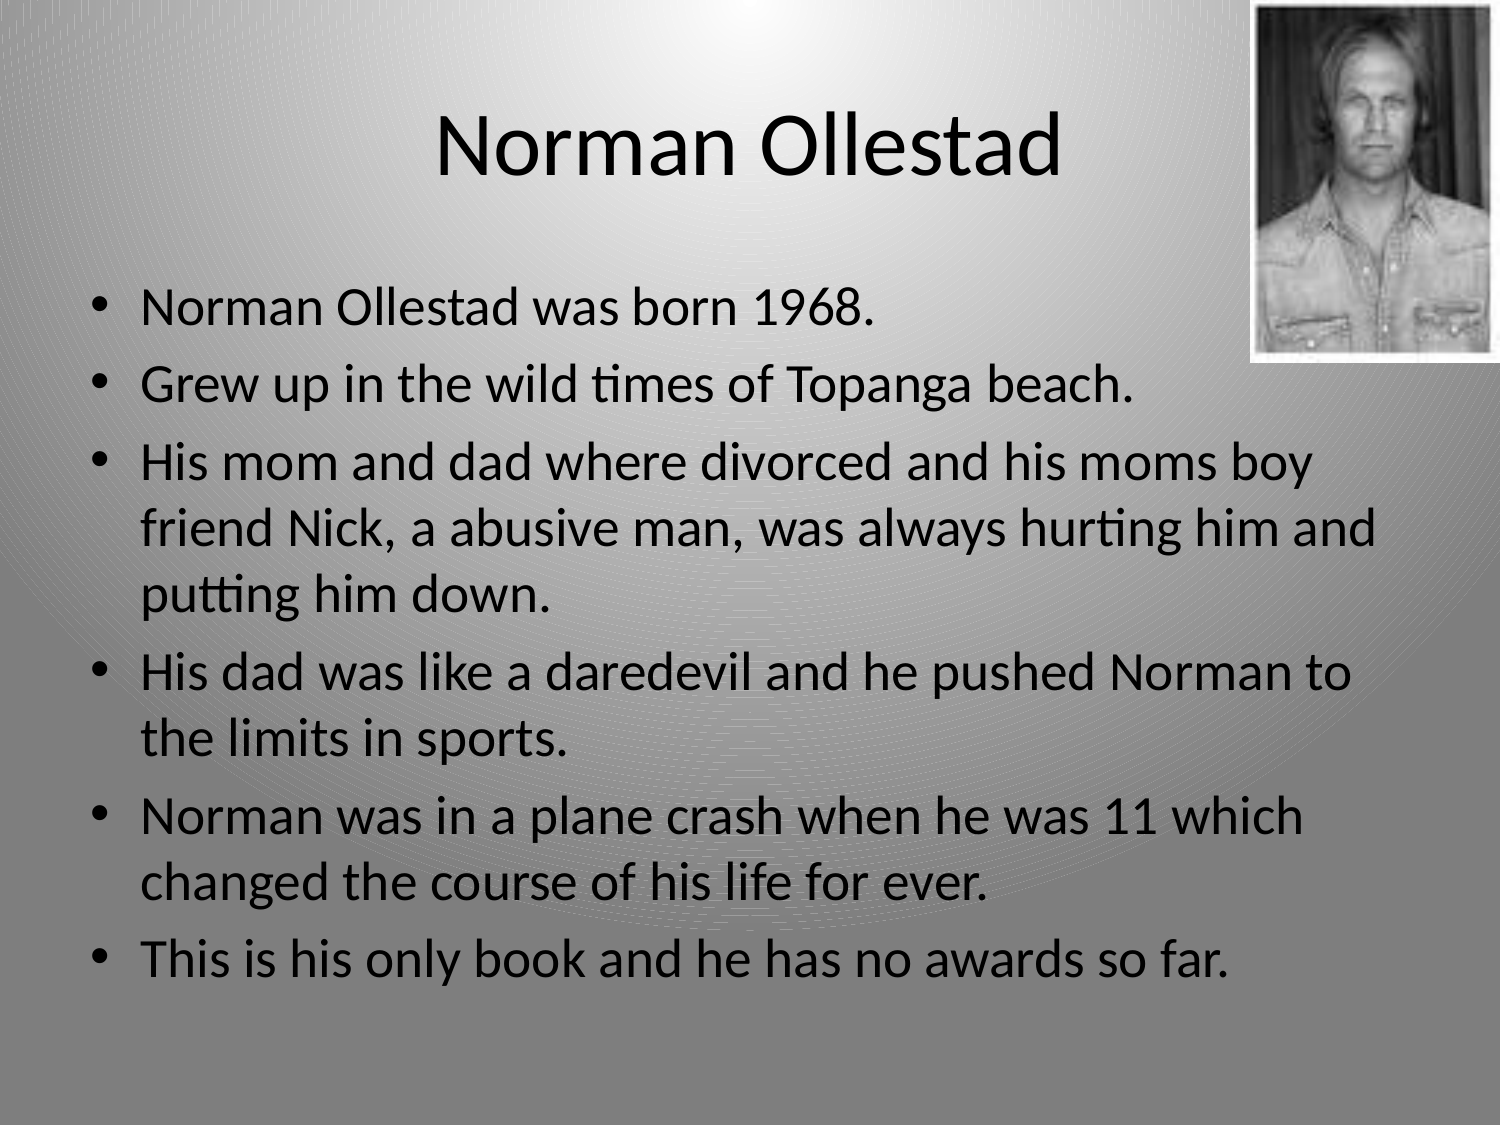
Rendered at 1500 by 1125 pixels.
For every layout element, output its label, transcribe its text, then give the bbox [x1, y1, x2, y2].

picture [1249, 0, 1500, 363]
list Norman Ollestad was born 1968. Grew up in the wild times of Topanga beach. His mom and dad where divorced and his moms boy friend Nick, a abusive man, was always hurting him and putting him down. His dad was like a daredevil and he pushed Norman to the limits in sports. Norman was in a plane crash when he was 11 which changed the course of his life for ever. This is his only book and he has no awards so far. [75, 262, 1425, 1005]
title Norman Ollestad [75, 45, 1244, 233]
